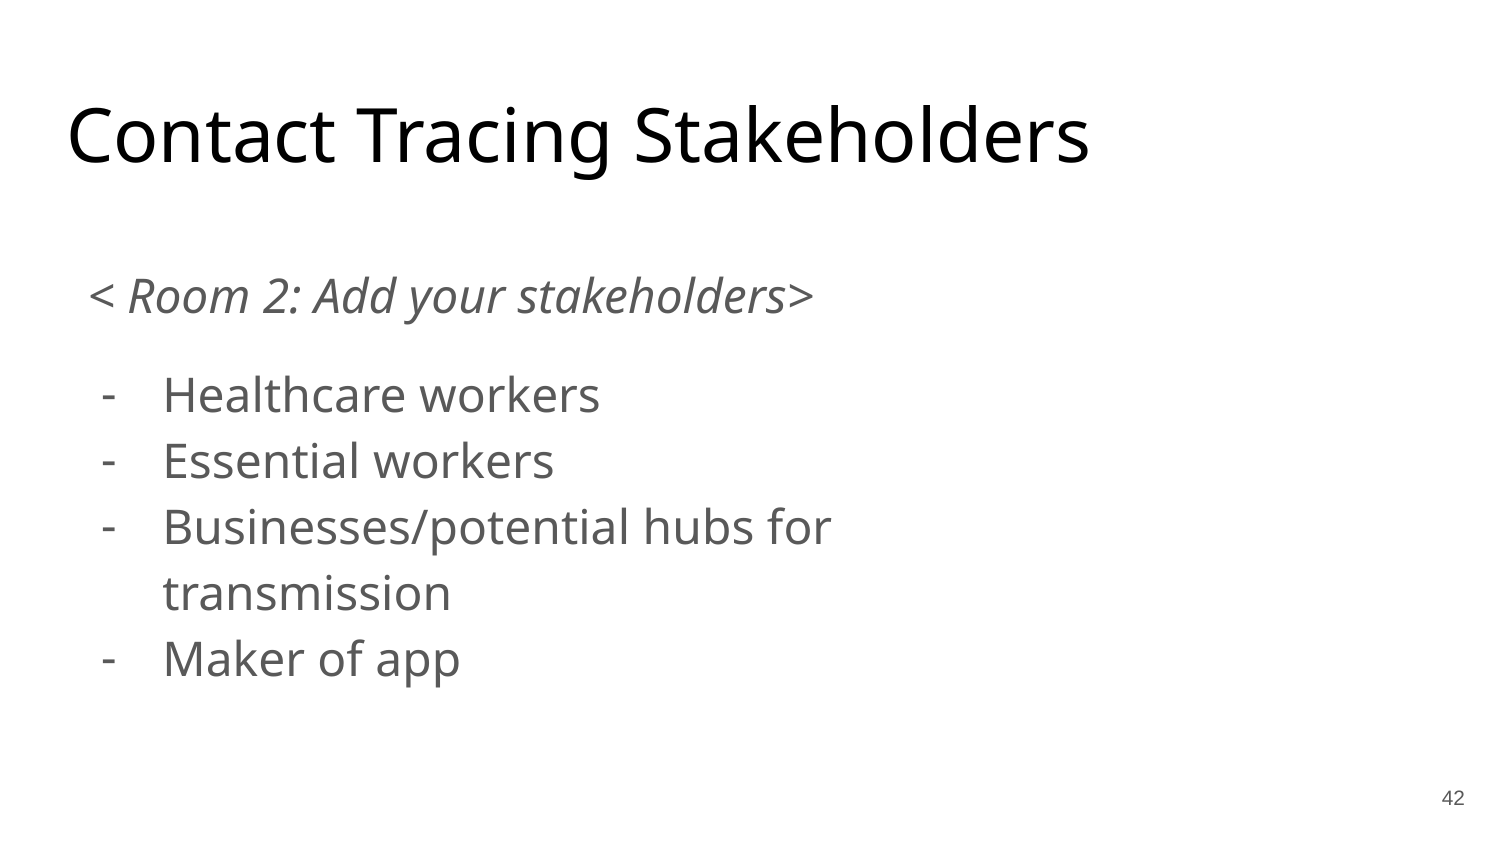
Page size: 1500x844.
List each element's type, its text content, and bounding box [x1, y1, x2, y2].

slide_number 42 [1389, 764, 1480, 830]
list < Room 2: Add your stakeholders> Healthcare workers Essential workers Businesses/potential hubs for transmission Maker of app [72, 185, 1038, 758]
title Contact Tracing Stakeholders [51, 72, 1449, 167]
